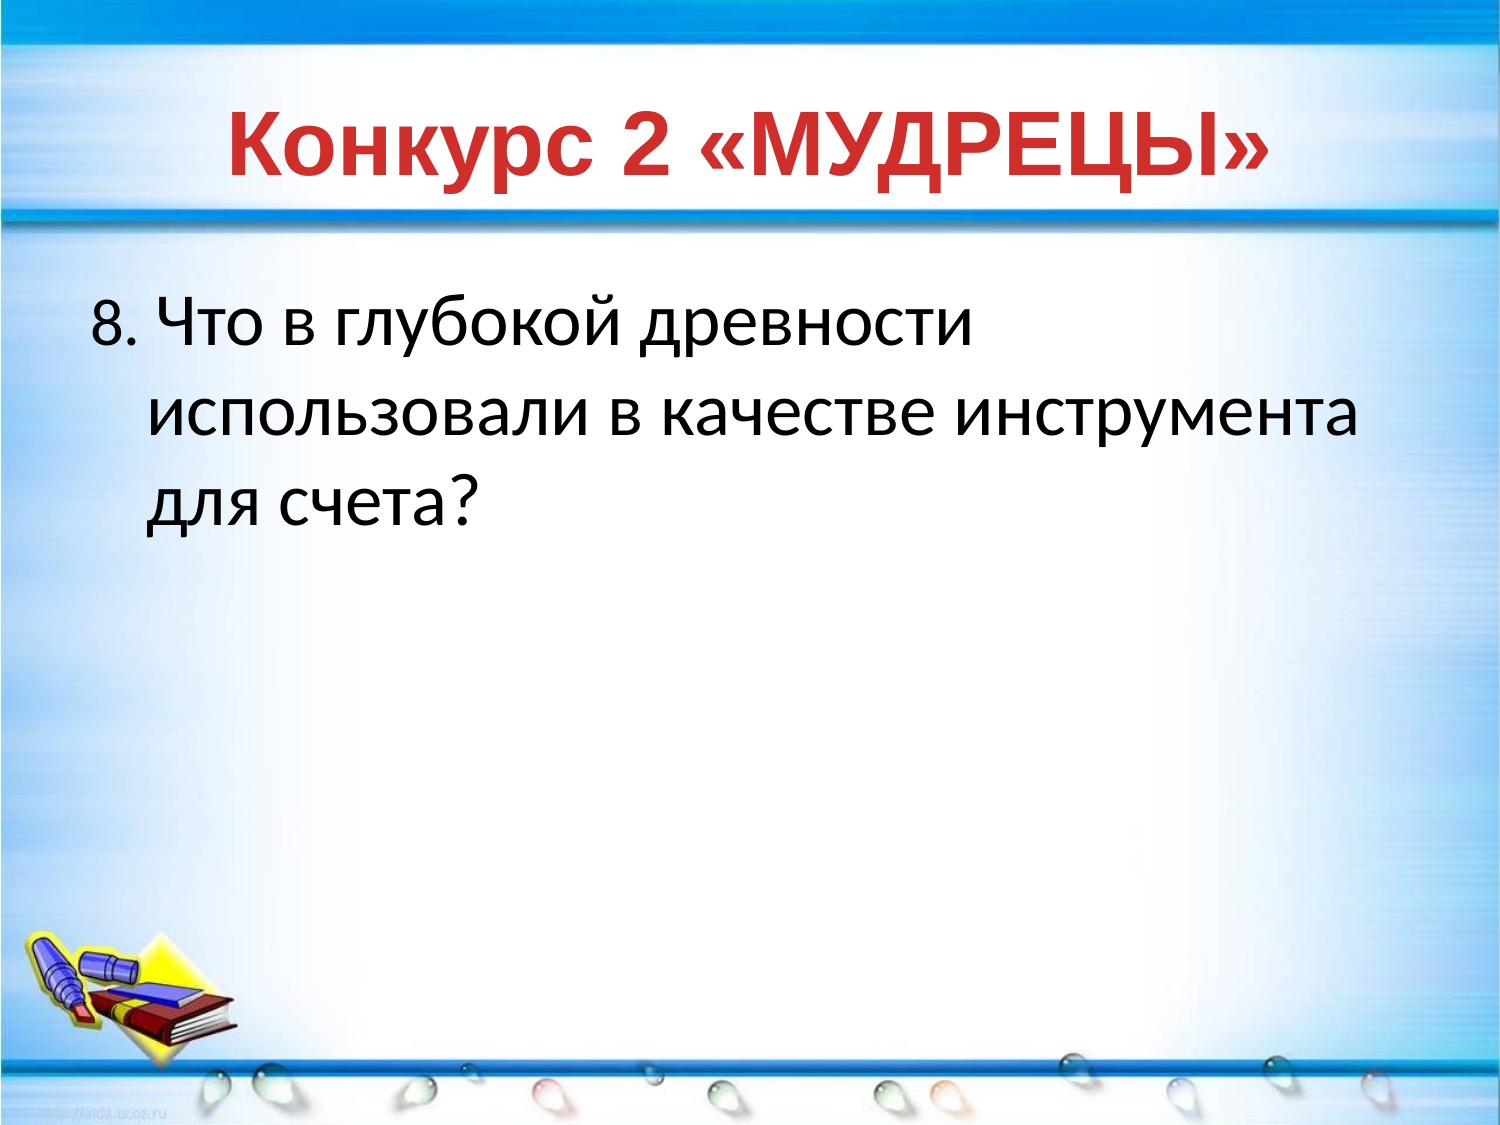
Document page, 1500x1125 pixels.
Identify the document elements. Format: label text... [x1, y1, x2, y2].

list 8. Что в глубокой древности использовали в качестве инструмента для счета? [75, 262, 1425, 1005]
title Конкурс 2 «МУДРЕЦЫ» [75, 45, 1425, 233]
picture [0, 0, 1500, 1125]
